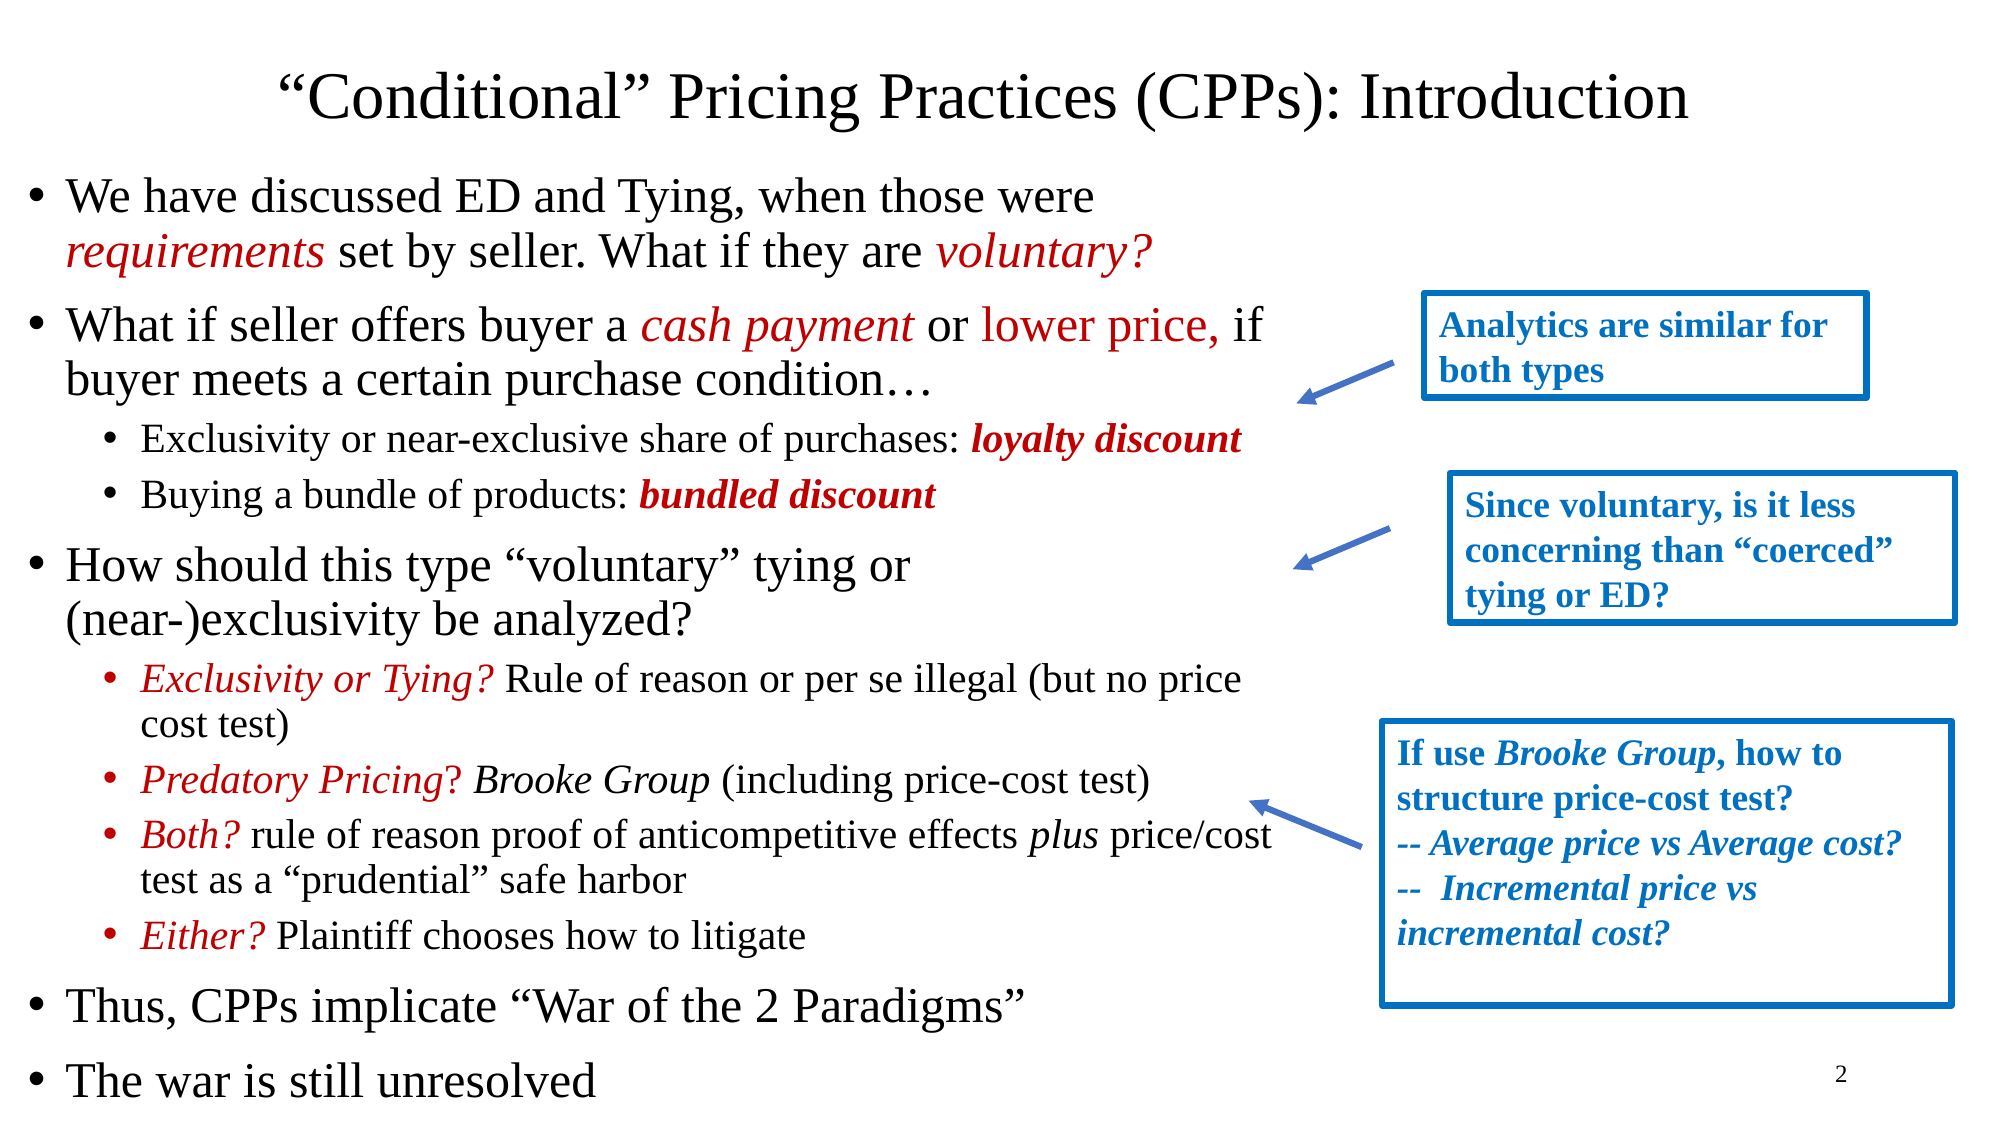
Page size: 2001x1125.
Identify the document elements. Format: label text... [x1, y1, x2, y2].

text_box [1248, 800, 1362, 848]
list We have discussed ED and Tying, when those were requirements set by seller. What if they are voluntary? What if seller offers buyer a cash payment or lower price, if buyer meets a certain purchase condition… Exclusivity or near-exclusive share of purchases: loyalty discount Buying a bundle of products: bundled discount How should this type “voluntary” tying or (near-)exclusivity be analyzed? Exclusivity or Tying? Rule of reason or per se illegal (but no price cost test) Predatory Pricing? Brooke Group (including price-cost test) Both? rule of reason proof of anticompetitive effects plus price/cost test as a “prudential” safe harbor Either? Plaintiff chooses how to litigate Thus, CPPs implicate “War of the 2 Paradigms” The war is still unresolved [12, 162, 1293, 1125]
slide_number 2 [1412, 1042, 1863, 1103]
title “Conditional” Pricing Practices (CPPs): Introduction [262, 0, 1750, 207]
text_box Since voluntary, is it less concerning than “coerced” tying or ED? [1449, 472, 1955, 623]
text_box Analytics are similar for both types [1424, 292, 1867, 398]
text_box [1292, 528, 1390, 570]
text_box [1296, 362, 1394, 404]
text_box If use Brooke Group, how to structure price-cost test? -- Average price vs Average cost? -- Incremental price vs incremental cost? [1382, 720, 1952, 1006]
